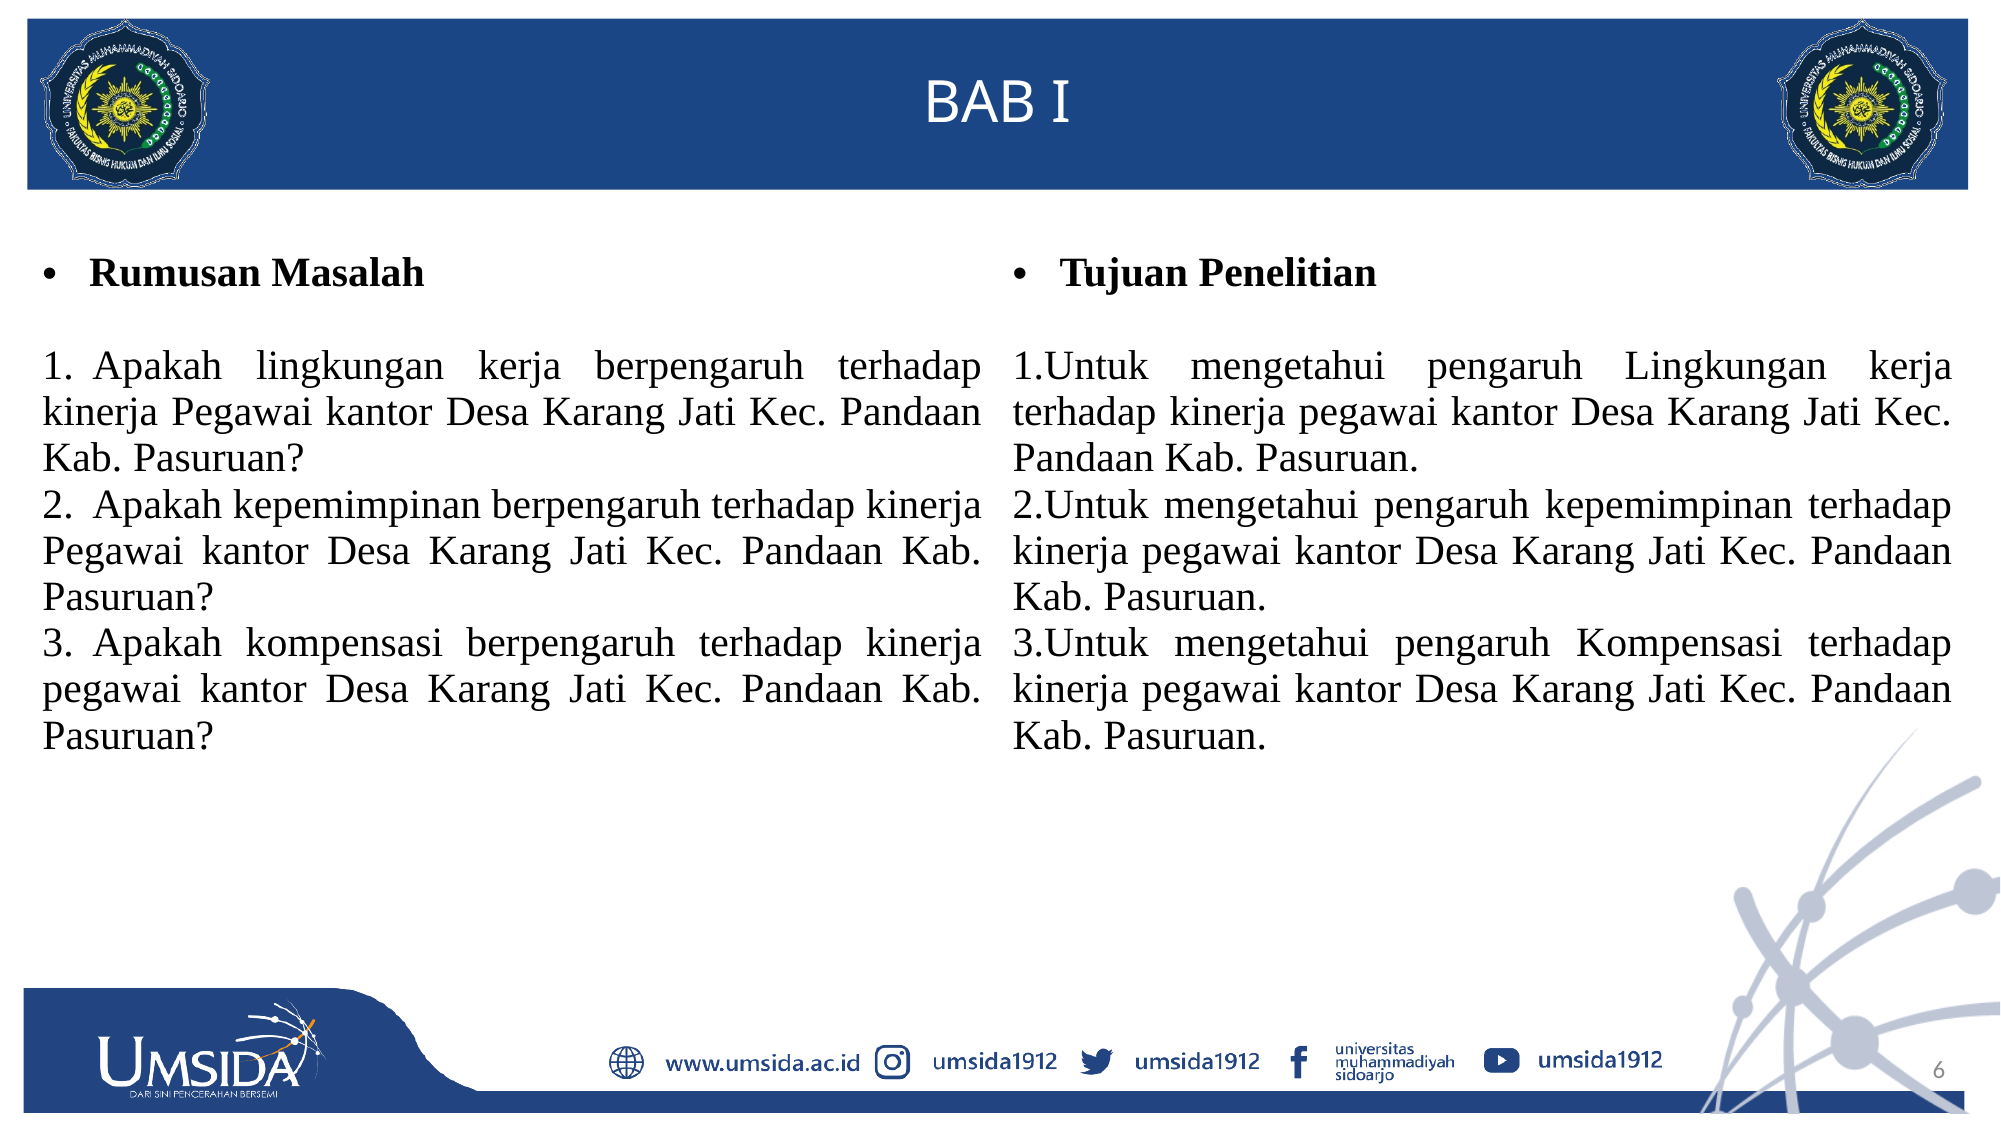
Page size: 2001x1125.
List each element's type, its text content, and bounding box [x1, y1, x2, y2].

title BAB I [27, 18, 1969, 190]
table_header Rumusan Masalah 1.aApakah lingkungan kerja berpengaruh terhadap kinerja Pegawai kantor Desa Karang Jati Kec. Pandaan Kab. Pasuruan? 2.aApakah kepemimpinan berpengaruh terhadap kinerja Pegawai kantor Desa Karang Jati Kec. Pandaan Kab. Pasuruan? 3.aApakah kompensasi berpengaruh terhadap kinerja pegawai kantor Desa Karang Jati Kec. Pandaan Kab. Pasuruan? [27, 242, 998, 1092]
picture [23, 51, 1965, 1113]
picture [1777, 18, 1947, 188]
table_header Tujuan Penelitian 1.Untuk mengetahui pengaruh Lingkungan kerja terhadap kinerja pegawai kantor Desa Karang Jati Kec. Pandaan Kab. Pasuruan. 2.Untuk mengetahui pengaruh kepemimpinan terhadap kinerja pegawai kantor Desa Karang Jati Kec. Pandaan Kab. Pasuruan. 3.Untuk mengetahui pengaruh Kompensasi terhadap kinerja pegawai kantor Desa Karang Jati Kec. Pandaan Kab. Pasuruan. [998, 242, 1968, 1092]
picture [40, 18, 210, 188]
